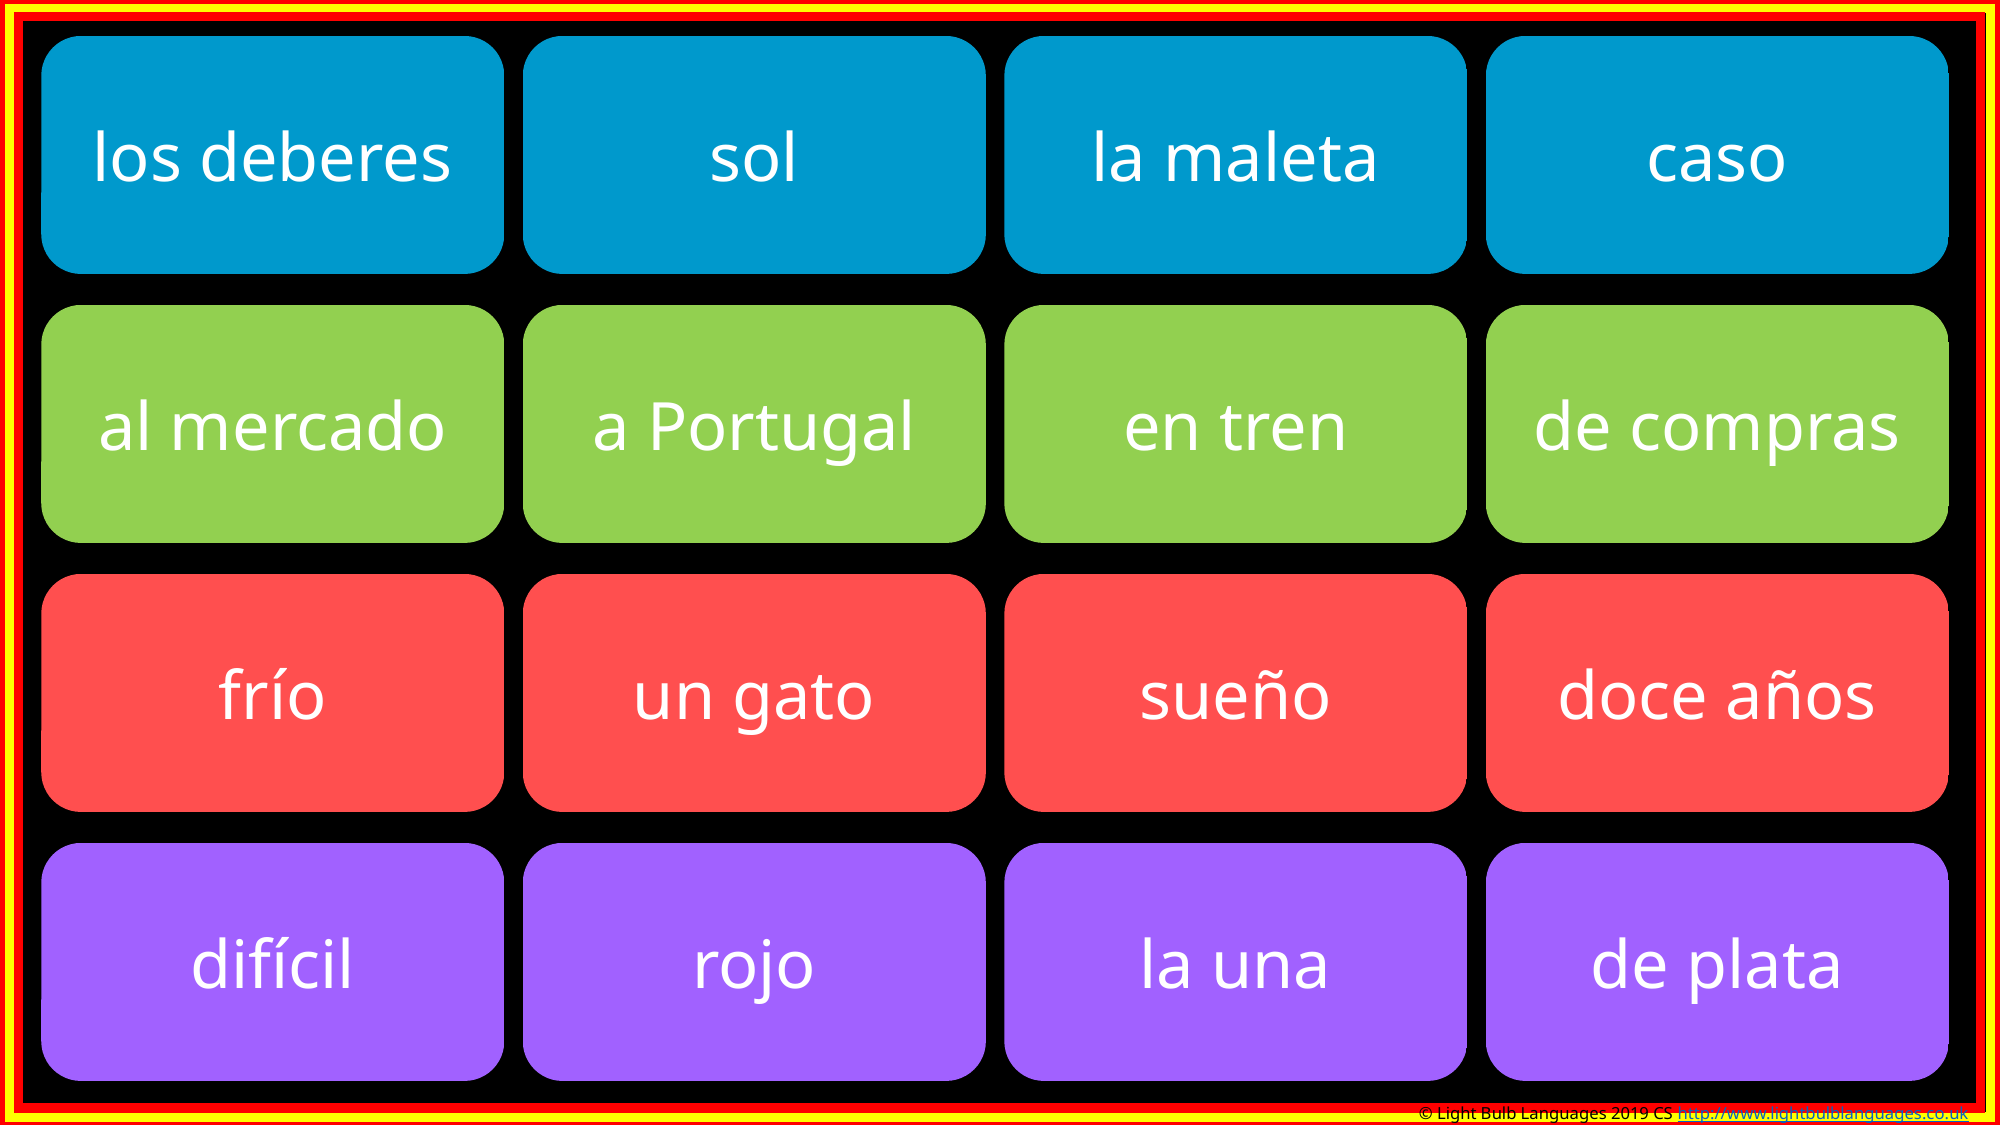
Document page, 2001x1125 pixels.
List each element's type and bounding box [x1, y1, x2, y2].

text_box [0, 0, 2000, 1125]
